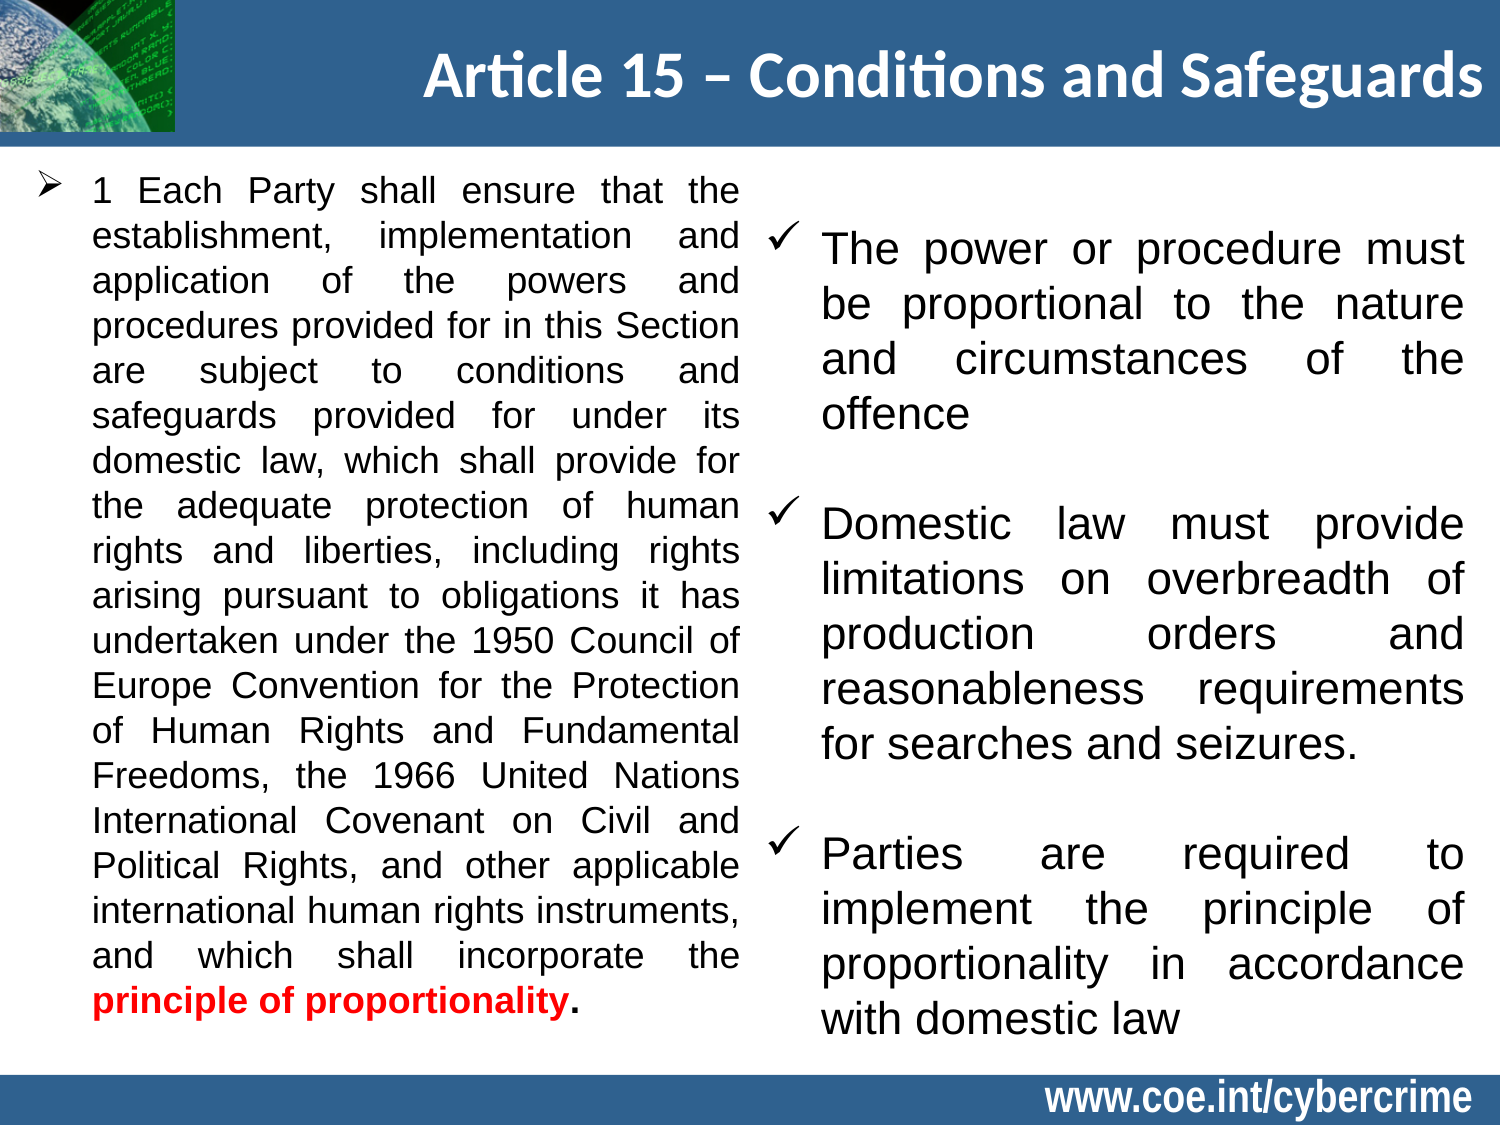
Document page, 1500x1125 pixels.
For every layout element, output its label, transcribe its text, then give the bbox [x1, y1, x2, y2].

text_box Article 15 – Conditions and Safeguards [0, 0, 1500, 149]
text_box [0, 1073, 1030, 1125]
text_box 1 Each Party shall ensure that the establishment, implementation and application of the powers and procedures provided for in this Section are subject to conditions and safeguards provided for under its domestic law, which shall provide for the adequate protection of human rights and liberties, including rights arising pursuant to obligations it has undertaken under the 1950 Council of Europe Convention for the Protection of Human Rights and Fundamental Freedoms, the 1966 United Nations International Covenant on Civil and Political Rights, and other applicable international human rights instruments, and which shall incorporate the principle of proportionality. [20, 158, 755, 1028]
picture [0, 0, 175, 132]
text_box The power or procedure must be proportional to the nature and circumstances of the offence Domestic law must provide limitations on overbreadth of production orders and reasonableness requirements for searches and seizures. Parties are required to implement the principle of proportionality in accordance with domestic law [749, 211, 1480, 1051]
text_box www.coe.int/cybercrime [1030, 1059, 1500, 1125]
